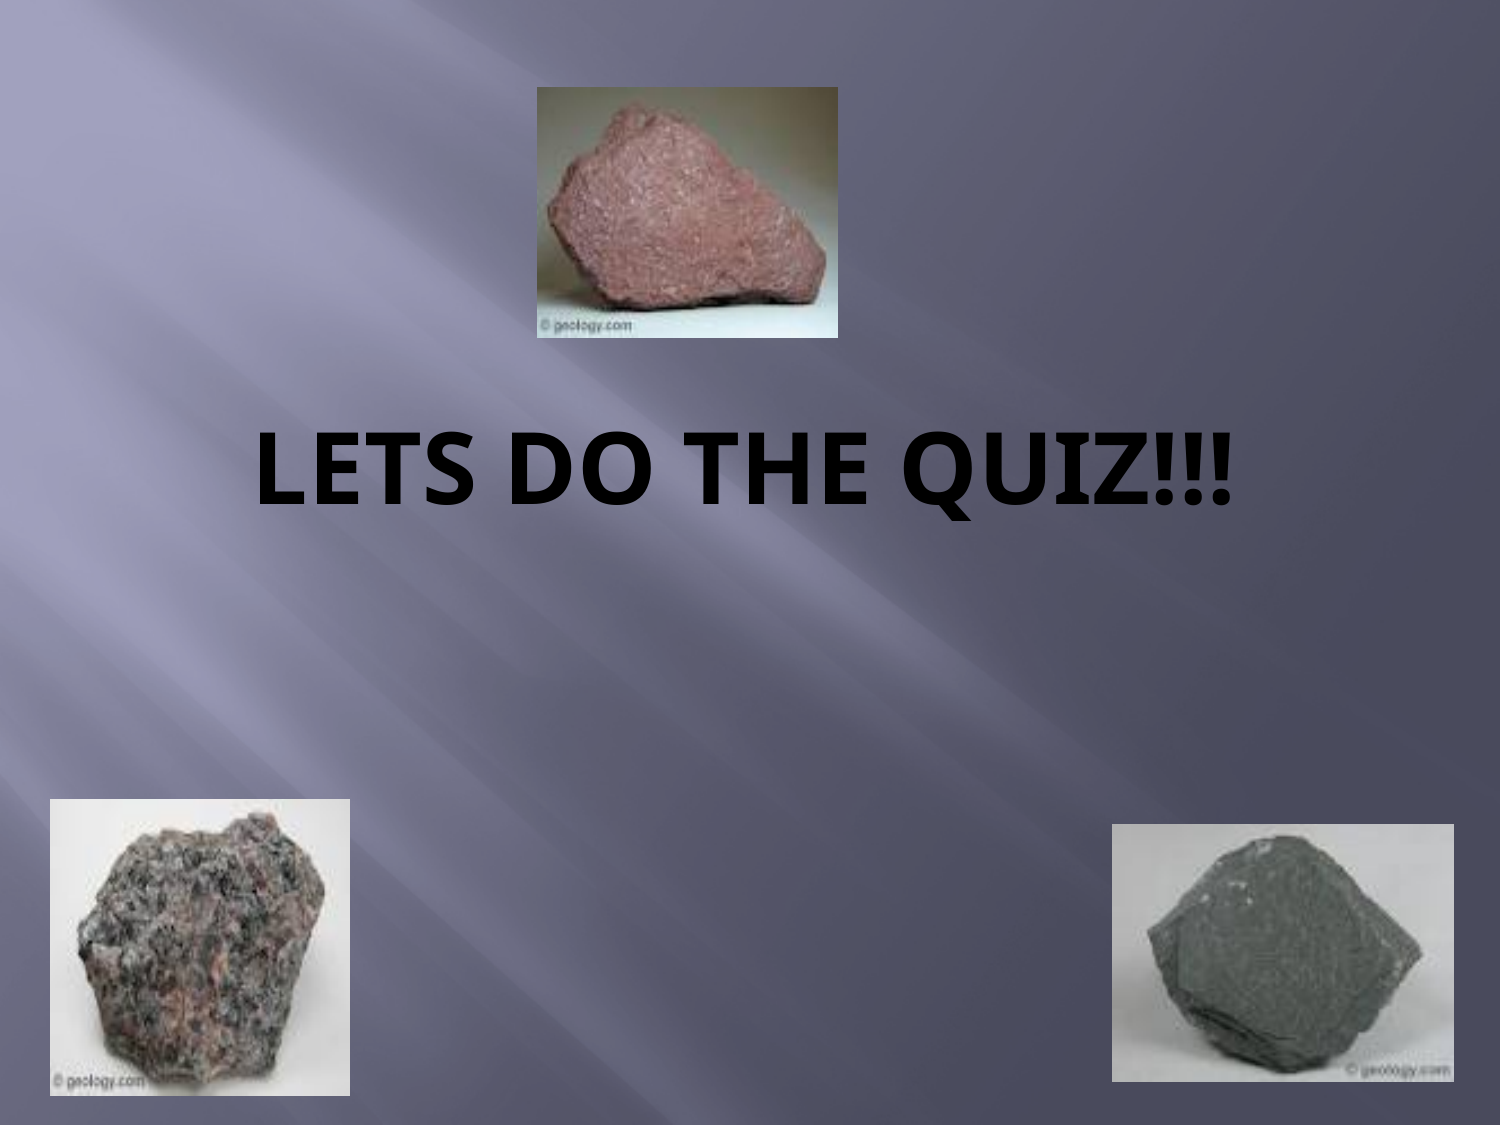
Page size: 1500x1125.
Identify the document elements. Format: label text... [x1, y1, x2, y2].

title Lets DO THE QUIZ!!! [69, 224, 1420, 525]
picture [1112, 824, 1455, 1082]
picture [49, 799, 351, 1096]
picture [537, 87, 838, 338]
